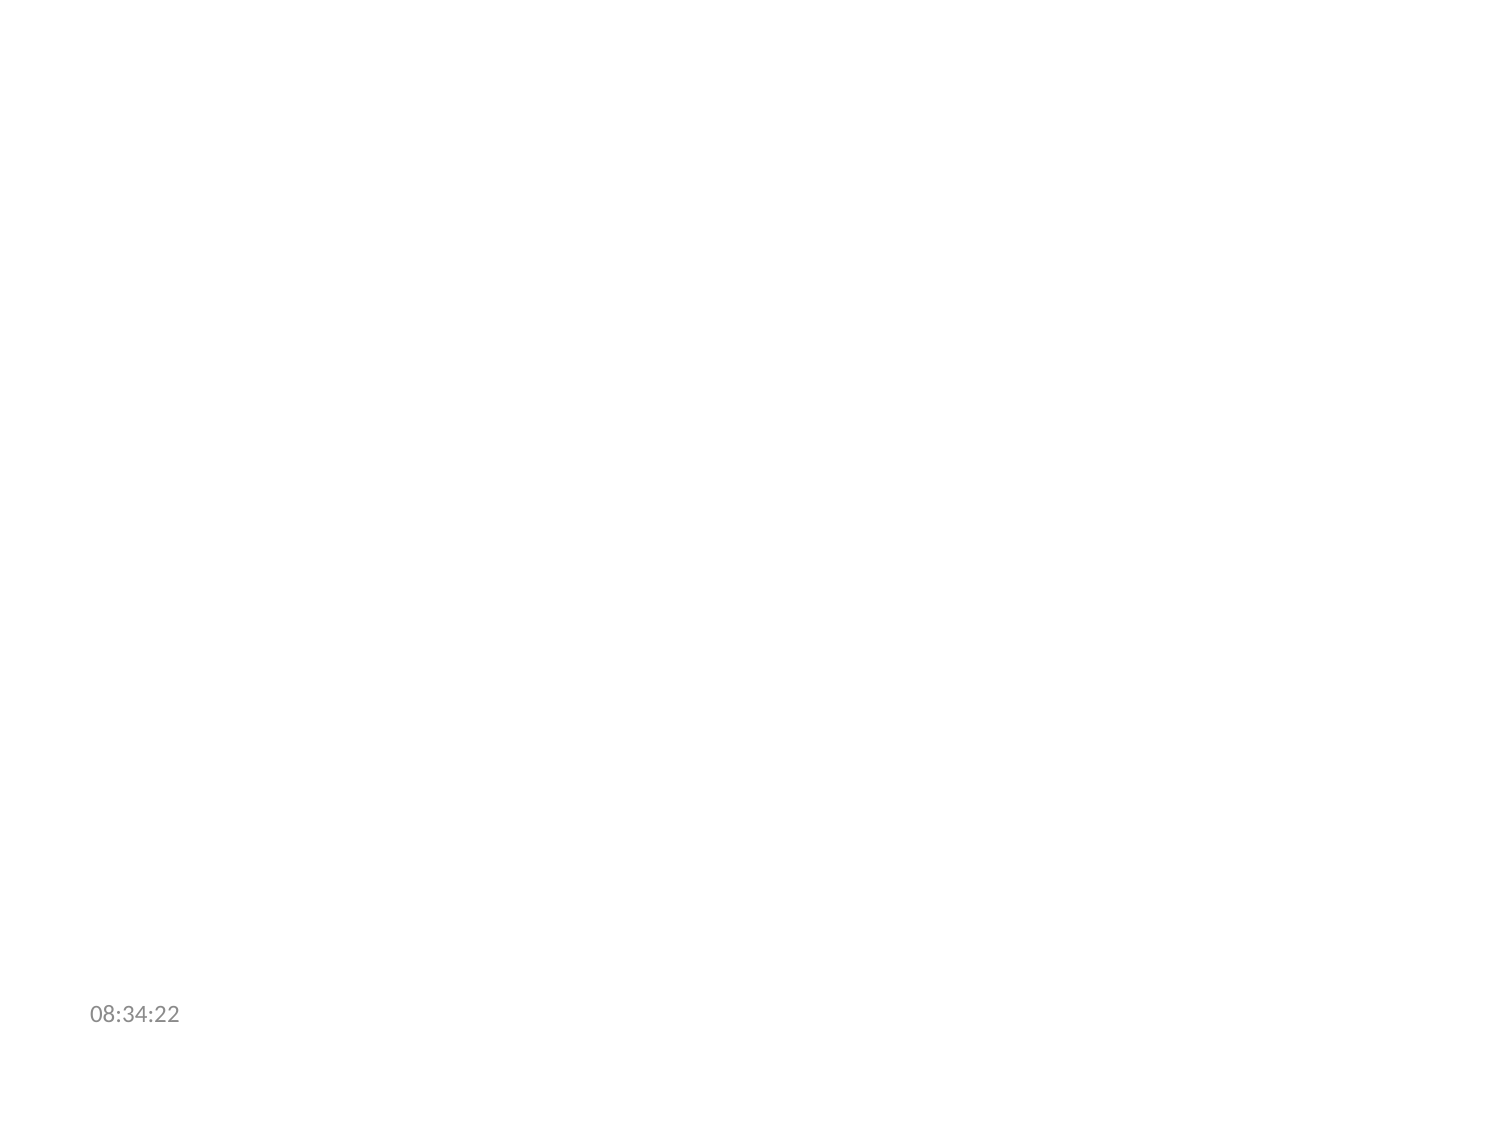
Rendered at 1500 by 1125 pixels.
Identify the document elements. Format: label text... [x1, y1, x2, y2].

text_box 15:35:09 [75, 982, 425, 1043]
